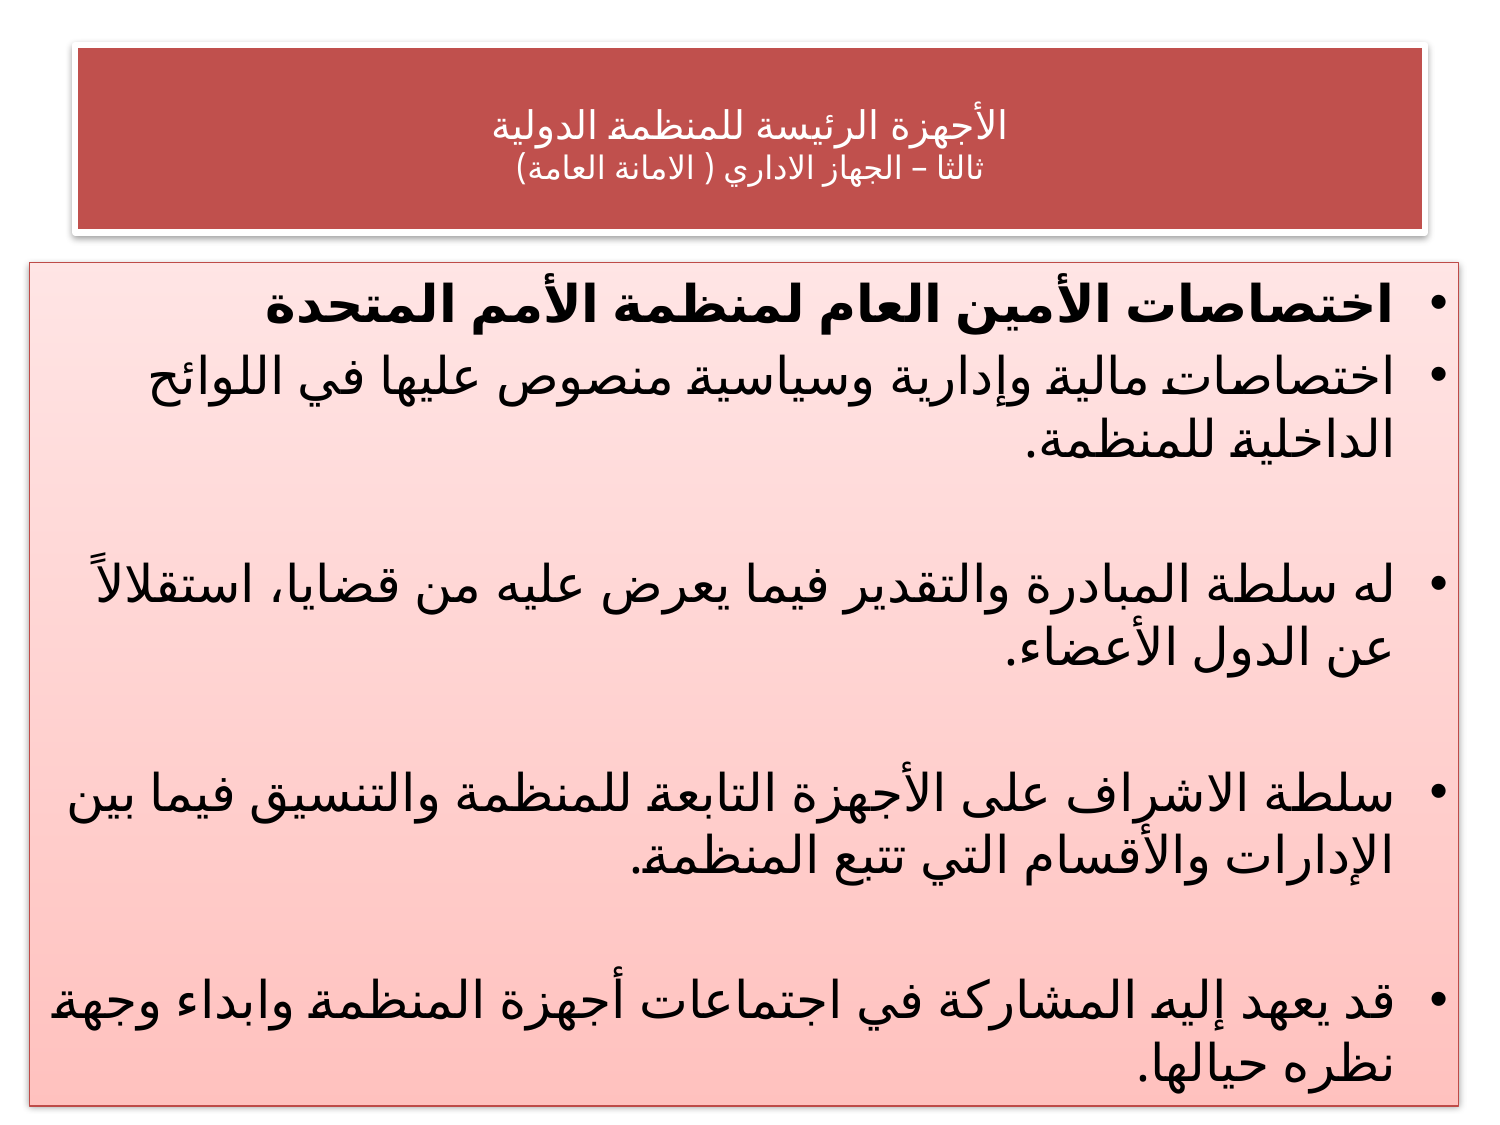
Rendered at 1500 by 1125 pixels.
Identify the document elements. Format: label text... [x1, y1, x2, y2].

title الأجهزة الرئيسة للمنظمة الدولية ثالثا – الجهاز الاداري ( الامانة العامة) [72, 42, 1428, 236]
list اختصاصات الأمين العام لمنظمة الأمم المتحدة اختصاصات مالية وإدارية وسياسية منصوص عليها في اللوائح الداخلية للمنظمة. له سلطة المبادرة والتقدير فيما يعرض عليه من قضايا، استقلالاً عن الدول الأعضاء. سلطة الاشراف على الأجهزة التابعة للمنظمة والتنسيق فيما بين الإدارات والأقسام التي تتبع المنظمة. قد يعهد إليه المشاركة في اجتماعات أجهزة المنظمة وابداء وجهة نظره حيالها. [29, 262, 1459, 1107]
